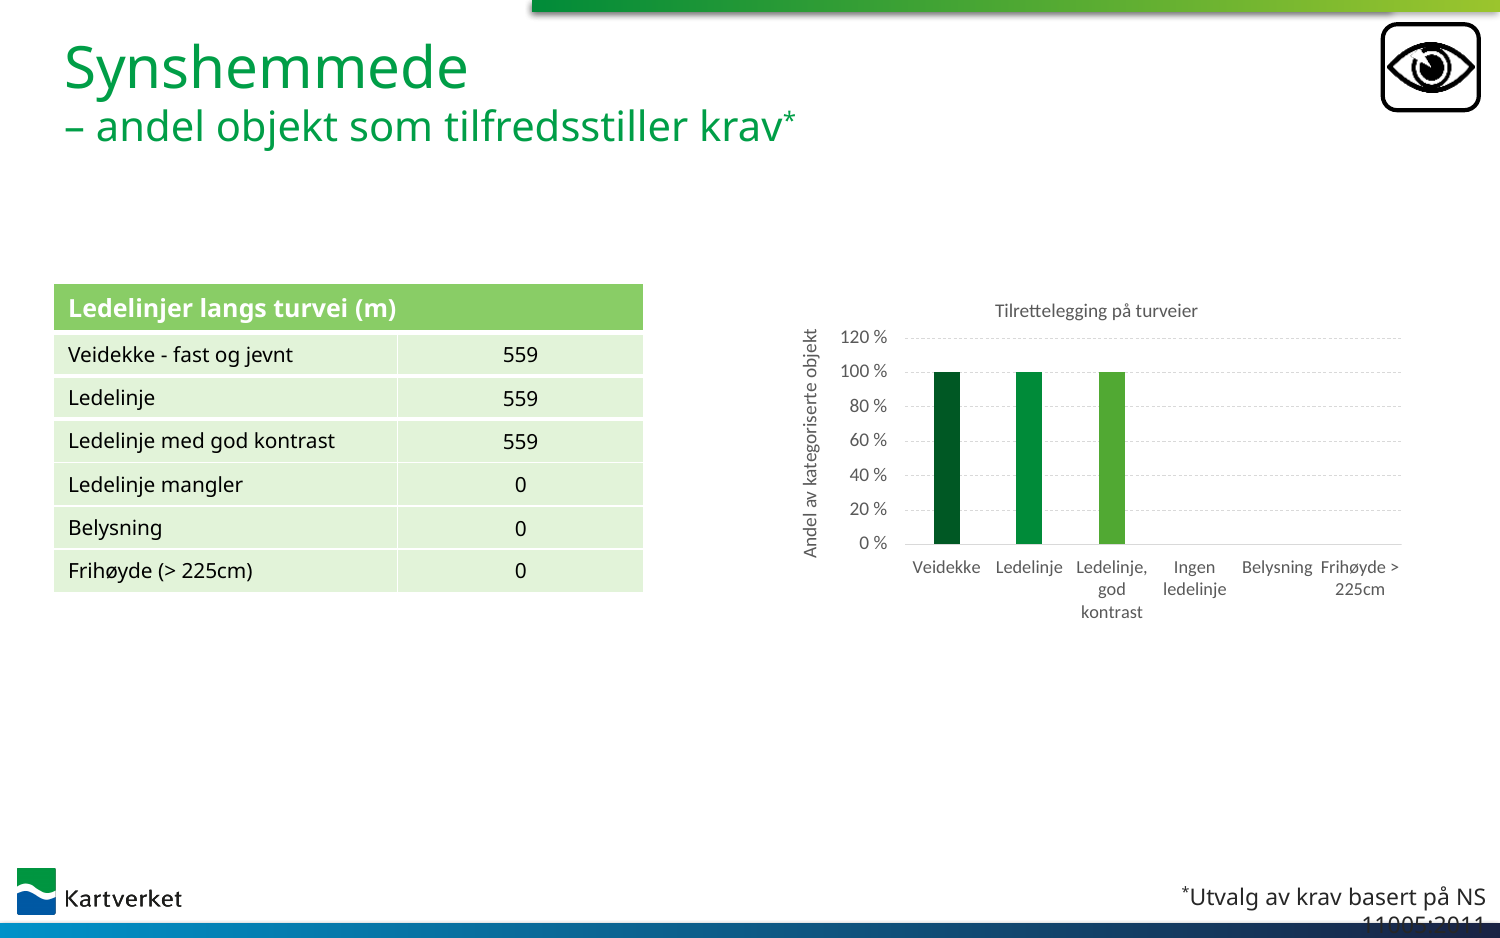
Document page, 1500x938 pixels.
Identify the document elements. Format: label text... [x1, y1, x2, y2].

table_cell Veidekke - fast og jevnt [54, 335, 397, 374]
text_box Synshemmede – andel objekt som tilfredsstiller krav* [49, 24, 1431, 158]
table_cell Ledelinje med god kontrast [54, 421, 397, 462]
table_cell 559 [398, 421, 643, 462]
table_cell Frihøyde (> 225cm) [54, 550, 397, 592]
table_header Ledelinjer langs turvei (m) [54, 284, 643, 330]
table_cell 0 [398, 550, 643, 592]
text_box *Utvalg av krav basert på NS 11005:2011 [1068, 873, 1500, 938]
table_cell 559 [398, 378, 643, 417]
table_cell Belysning [54, 507, 397, 548]
table_cell Ledelinje mangler [54, 463, 397, 505]
table_cell Ledelinje [54, 378, 397, 417]
table_cell 559 [398, 335, 643, 374]
table_cell 0 [398, 463, 643, 505]
table_cell 0 [398, 507, 643, 548]
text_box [1382, 24, 1480, 111]
picture [791, 291, 1402, 630]
